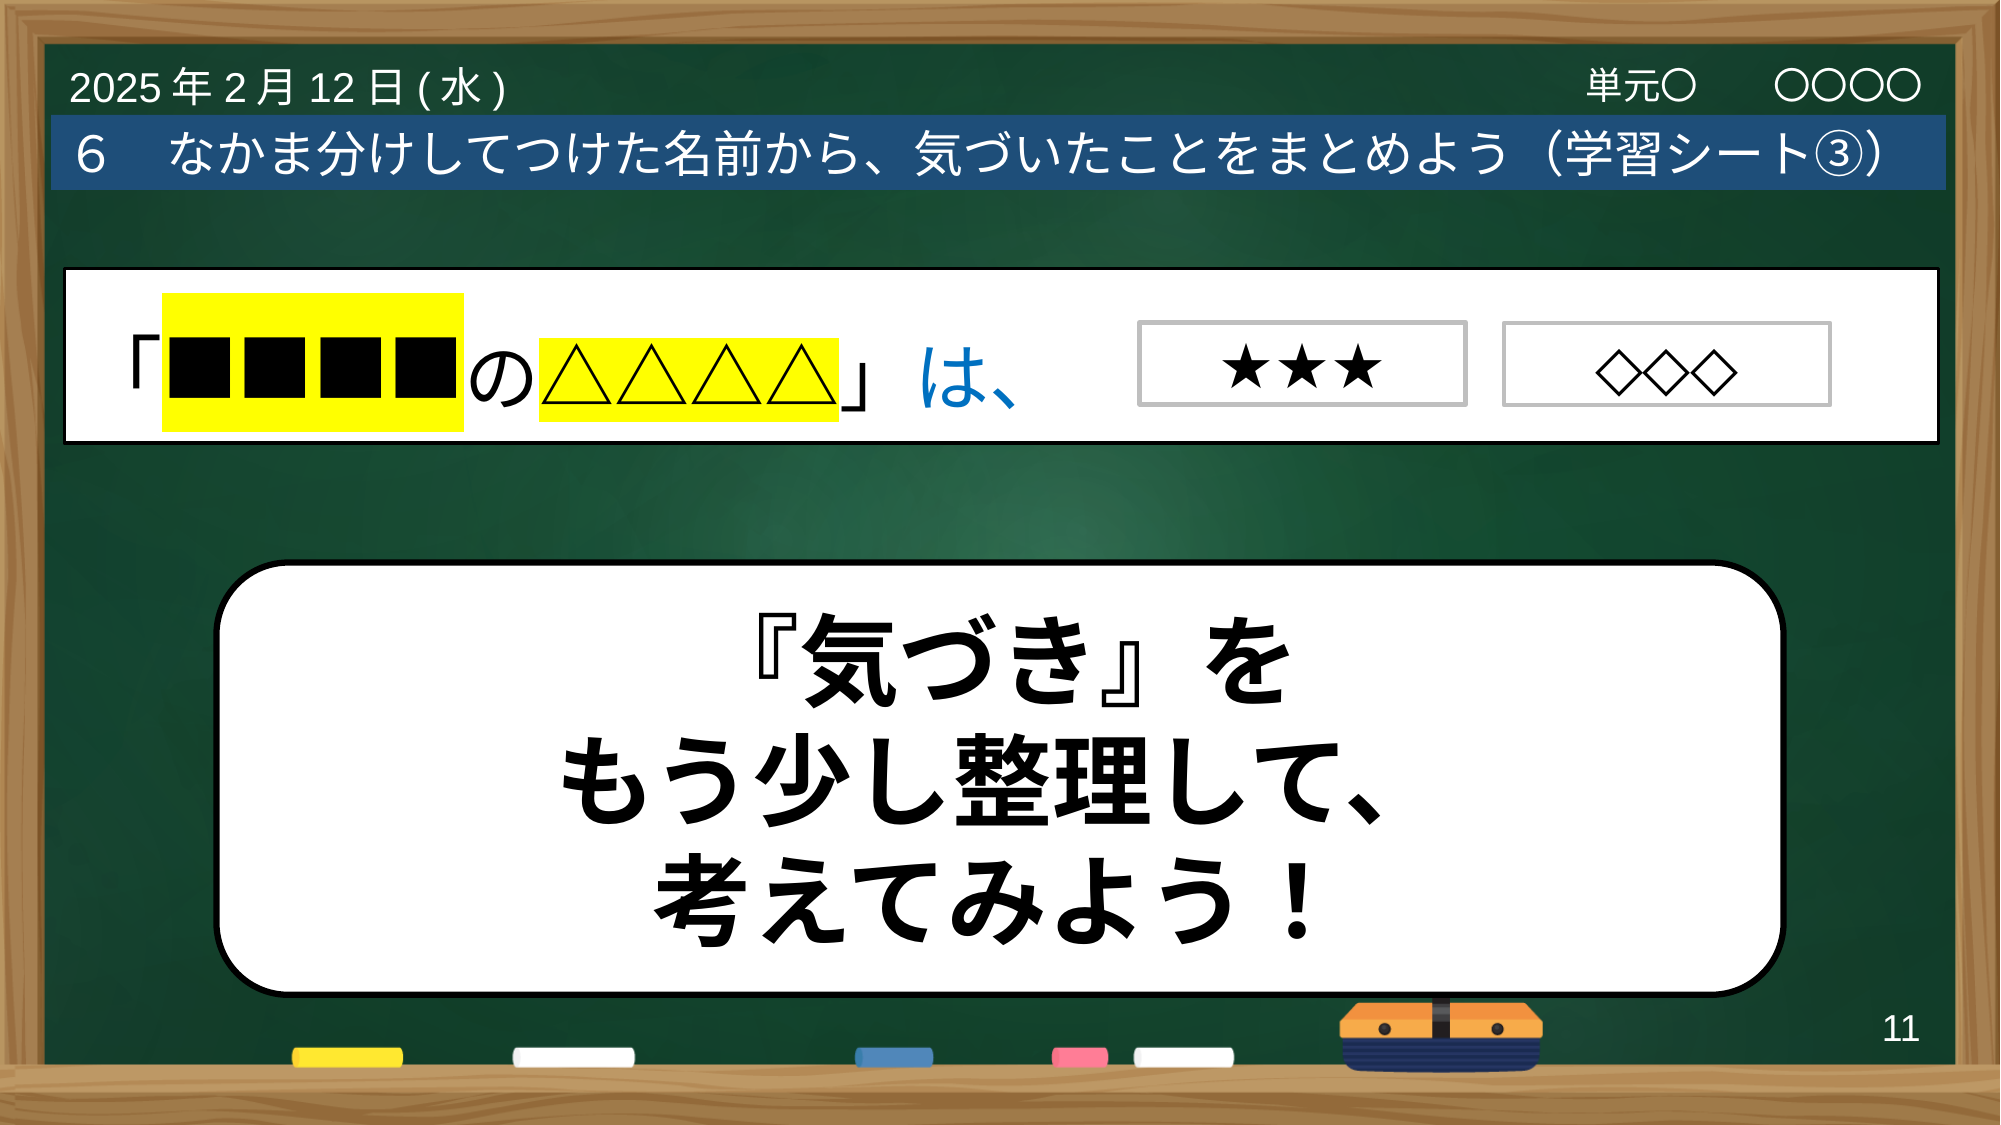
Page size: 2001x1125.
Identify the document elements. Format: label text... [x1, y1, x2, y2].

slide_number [53, 55, 537, 114]
text_box 『気づき』を もう少し整理して、 考えてみよう！ [216, 562, 1784, 995]
slide_number 11 [1705, 996, 1936, 1057]
footer 単元〇 〇〇〇〇 [1333, 55, 1939, 114]
text_box ６ なかま分けしてつけた名前から、気づいたことをまとめよう（学習シート③） [51, 114, 1946, 190]
picture [0, 0, 2000, 1125]
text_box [63, 268, 1939, 444]
